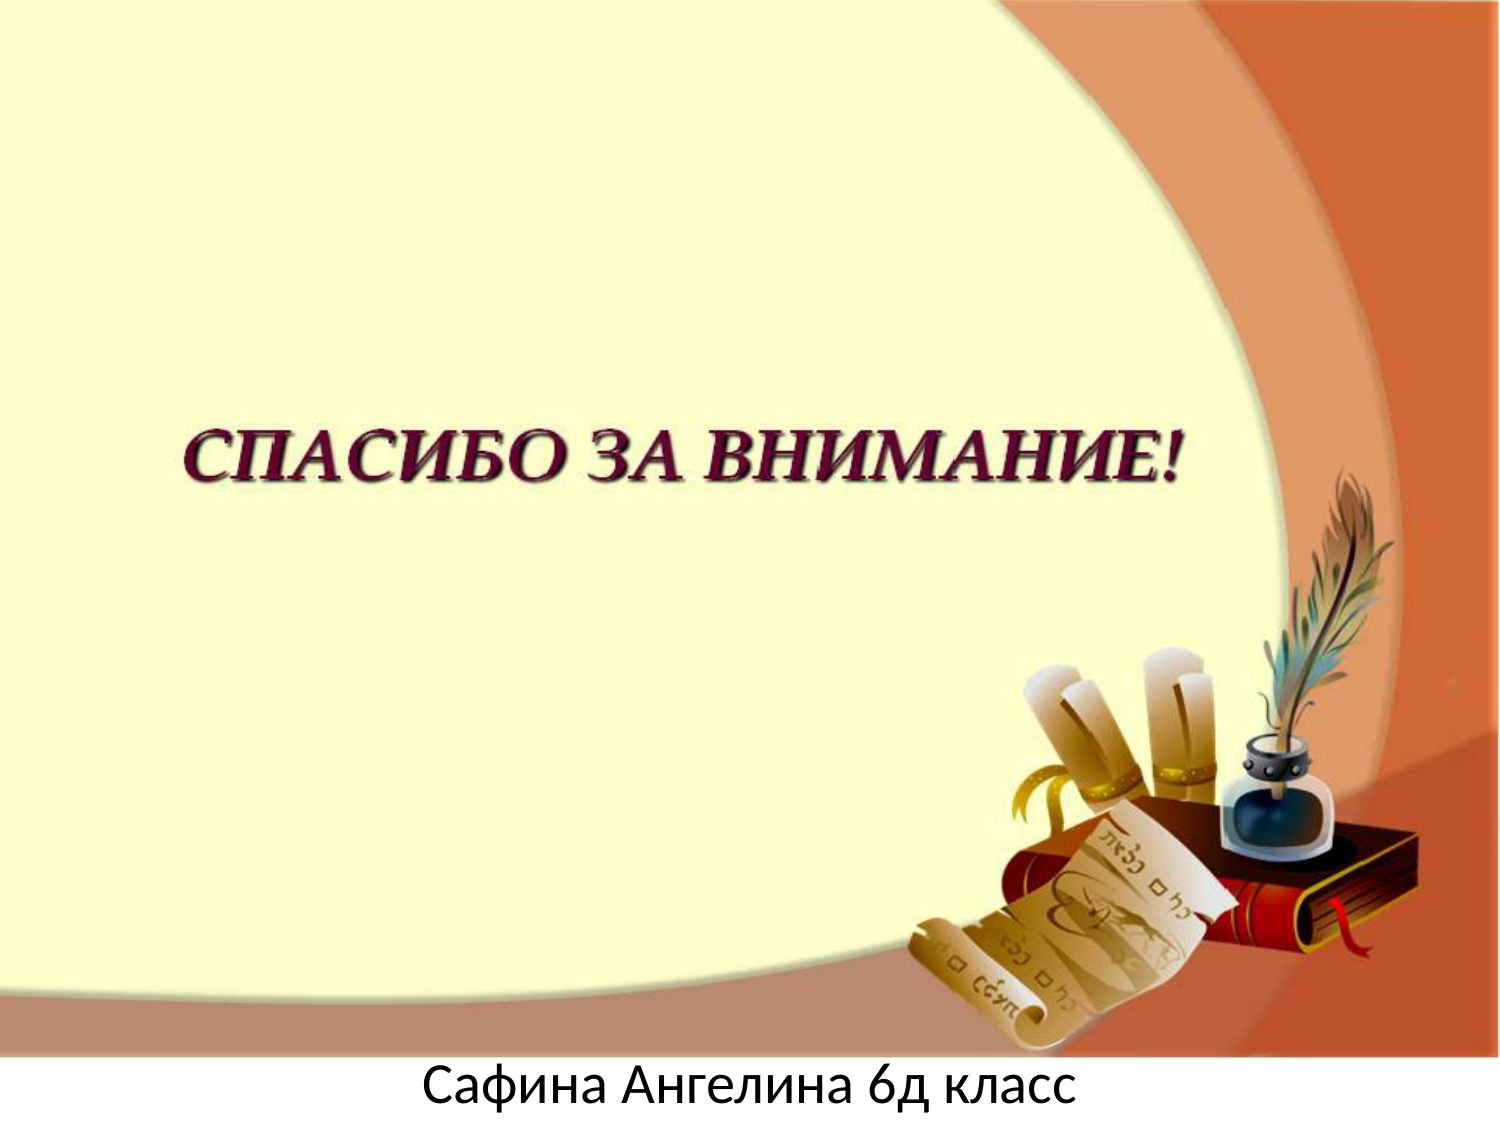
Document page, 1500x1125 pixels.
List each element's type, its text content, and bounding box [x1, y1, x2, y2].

title Сафина Ангелина 6д класс [0, 1065, 1500, 1125]
picture [0, 0, 1500, 1059]
